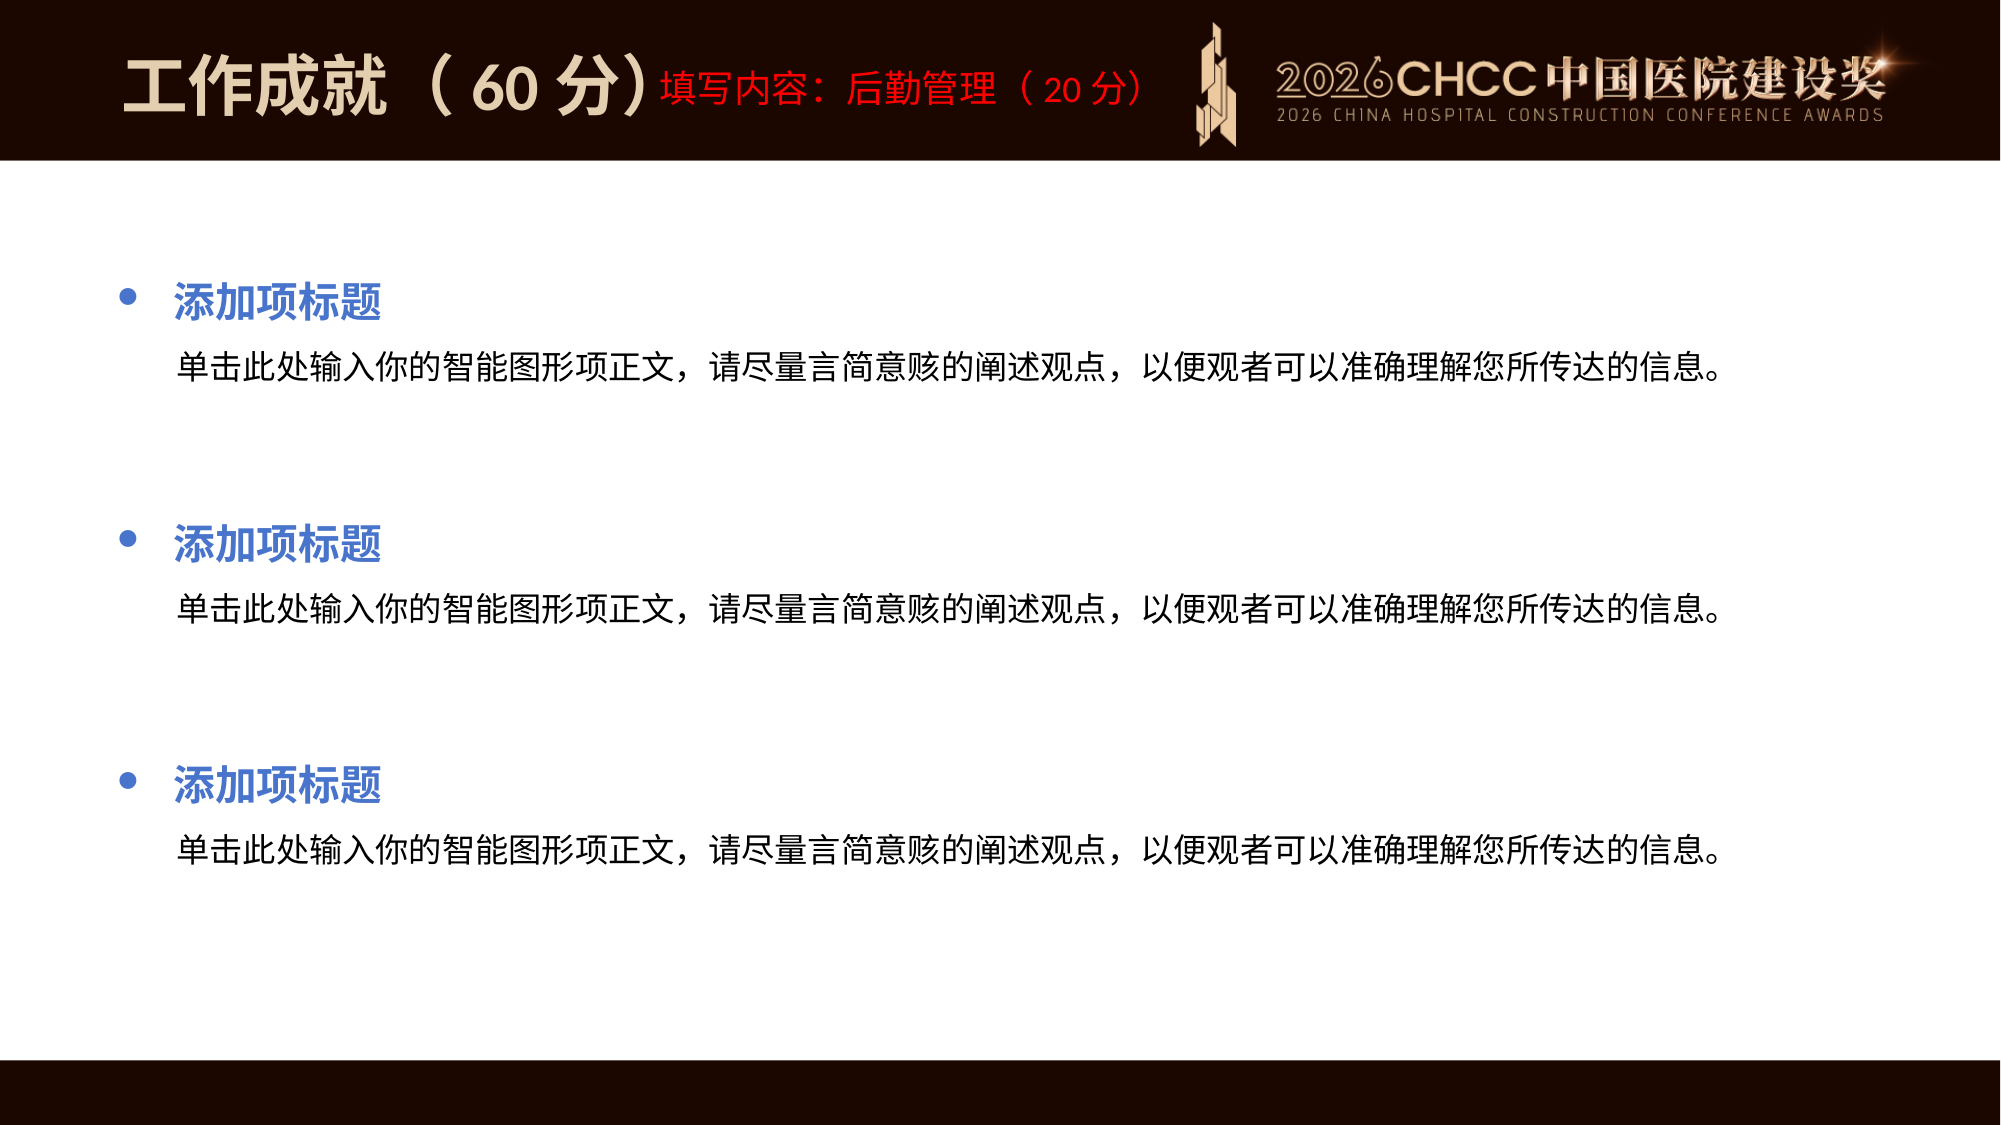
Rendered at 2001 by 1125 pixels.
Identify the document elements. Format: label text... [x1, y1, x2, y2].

text_box 工作成就（60分） [106, 36, 748, 132]
text_box 单击此处输入你的智能图形项正文，请尽量言简意赅的阐述观点，以便观者可以准确理解您所传达的信息。 [117, 567, 1817, 699]
text_box 添加项标题 [117, 727, 934, 810]
picture [0, 0, 2001, 1125]
text_box 添加项标题 [117, 485, 934, 568]
text_box 填写内容：后勤管理（20分） [623, 57, 1201, 117]
text_box 单击此处输入你的智能图形项正文，请尽量言简意赅的阐述观点，以便观者可以准确理解您所传达的信息。 [117, 326, 1817, 457]
text_box 单击此处输入你的智能图形项正文，请尽量言简意赅的阐述观点，以便观者可以准确理解您所传达的信息。 [117, 809, 1817, 940]
text_box 添加项标题 [117, 244, 934, 327]
